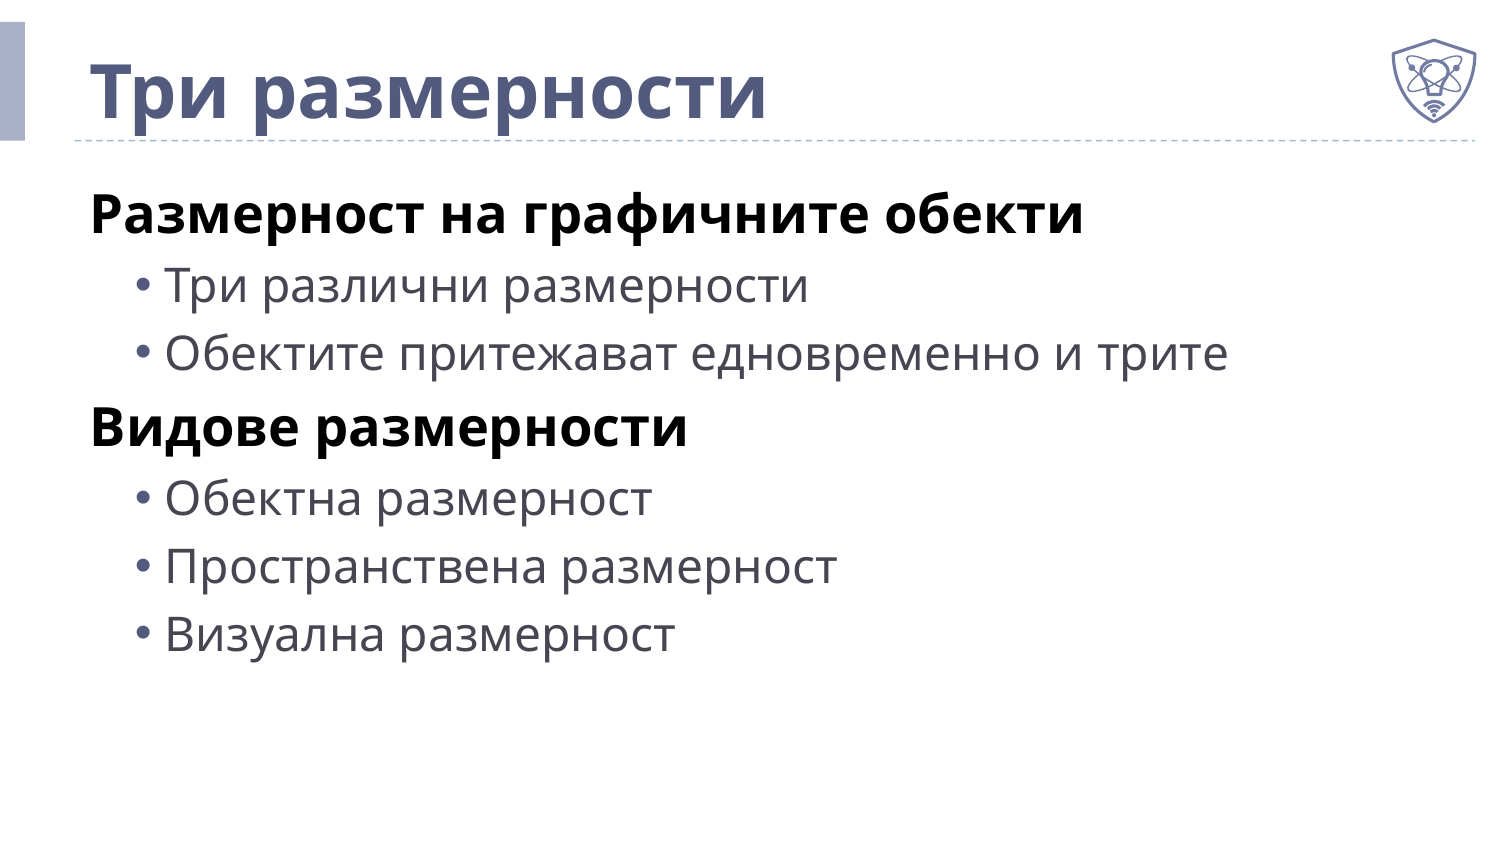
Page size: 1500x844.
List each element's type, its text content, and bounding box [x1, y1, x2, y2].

title Три размерности [75, 18, 1475, 141]
list Размерност на графичните обекти Три различни размерности Обектите притежават едновременно и трите Видове размерности Обектна размерност Пространствена размерност Визуална размерност [75, 171, 1475, 835]
